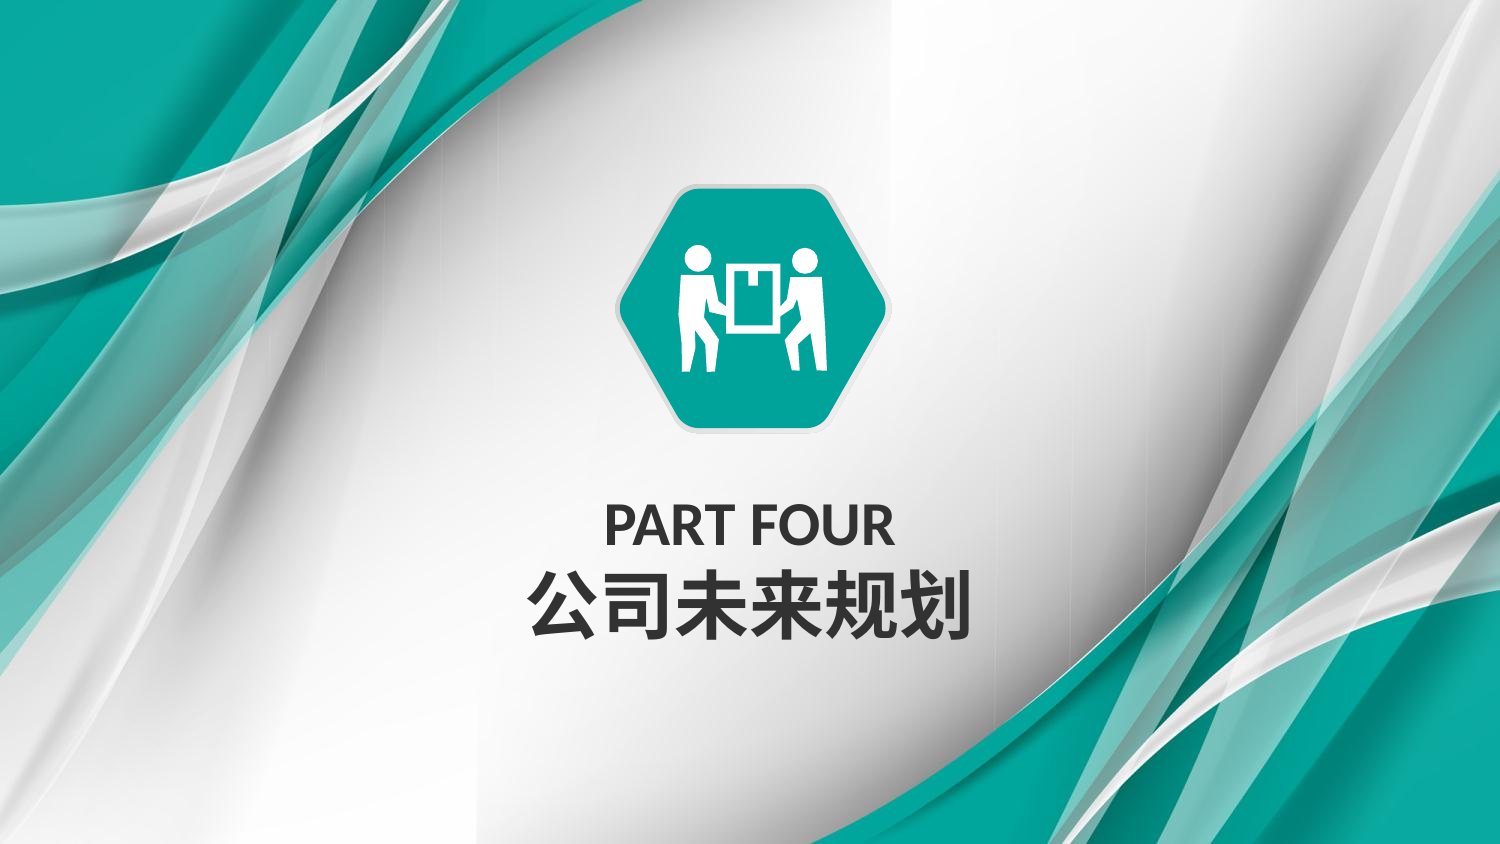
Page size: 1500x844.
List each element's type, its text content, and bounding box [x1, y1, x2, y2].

text_box PART FOUR [531, 476, 968, 550]
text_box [615, 184, 892, 434]
picture [0, 0, 1500, 844]
text_box 公司未来规划 [510, 550, 990, 656]
